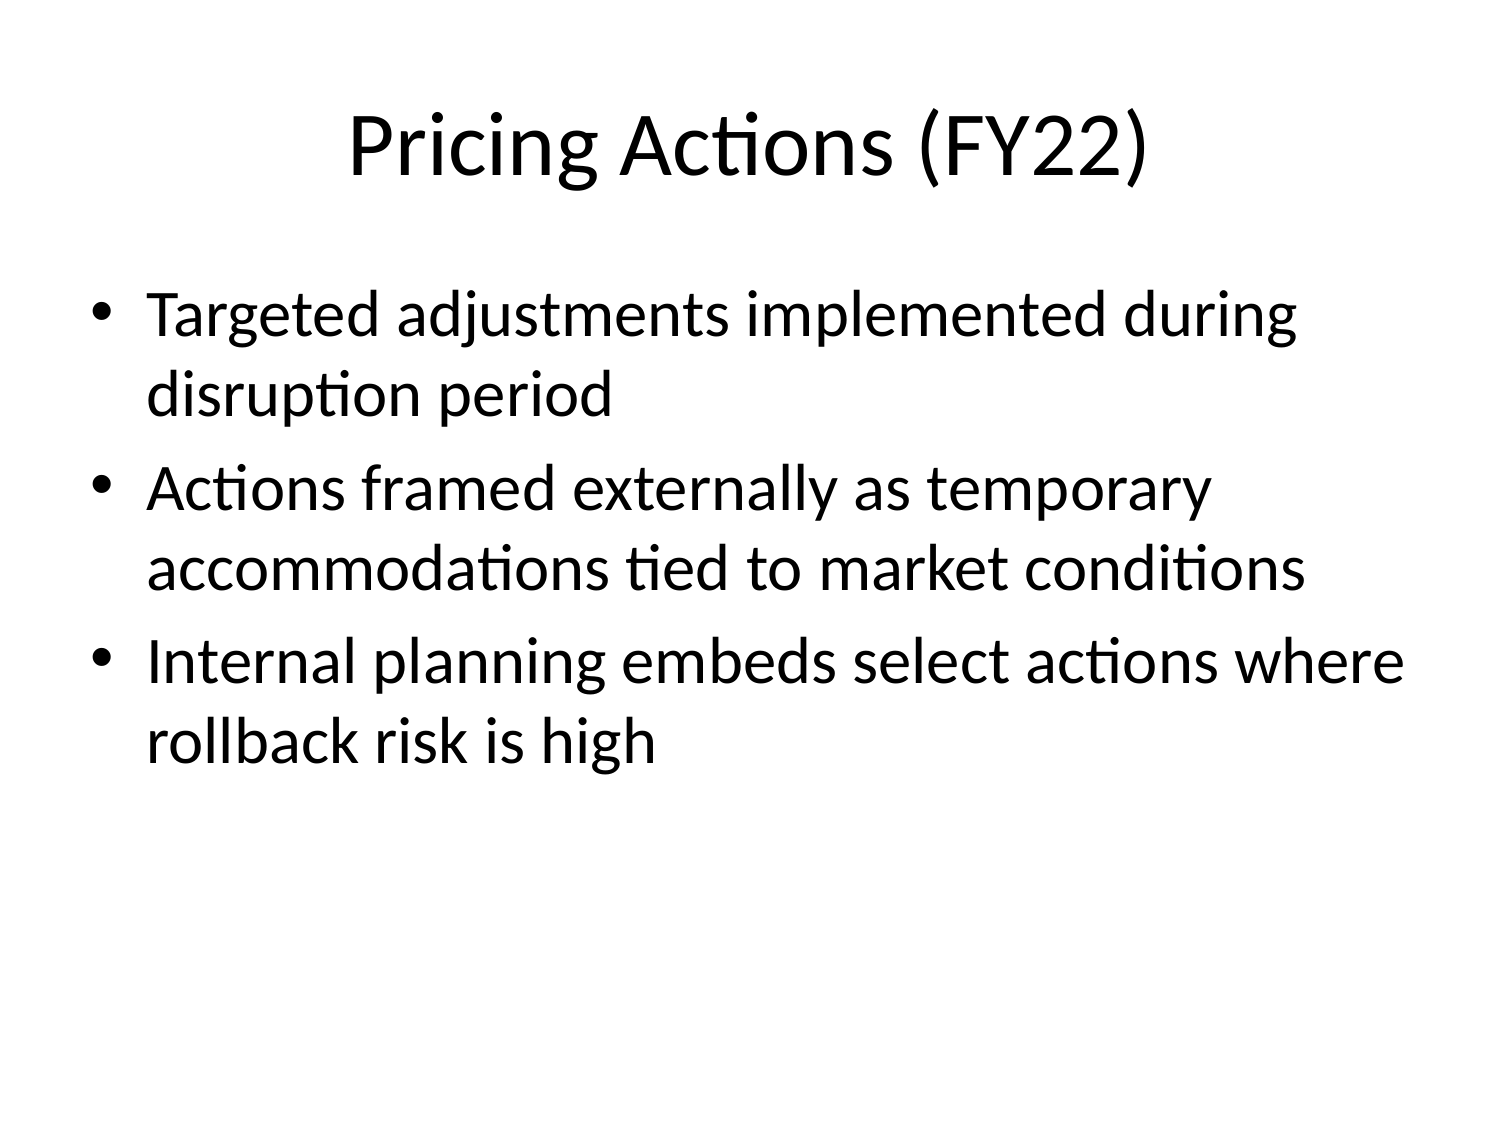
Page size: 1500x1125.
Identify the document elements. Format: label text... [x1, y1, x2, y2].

title Pricing Actions (FY22) [75, 45, 1425, 233]
list Targeted adjustments implemented during disruption period Actions framed externally as temporary accommodations tied to market conditions Internal planning embeds select actions where rollback risk is high [75, 262, 1425, 1005]
